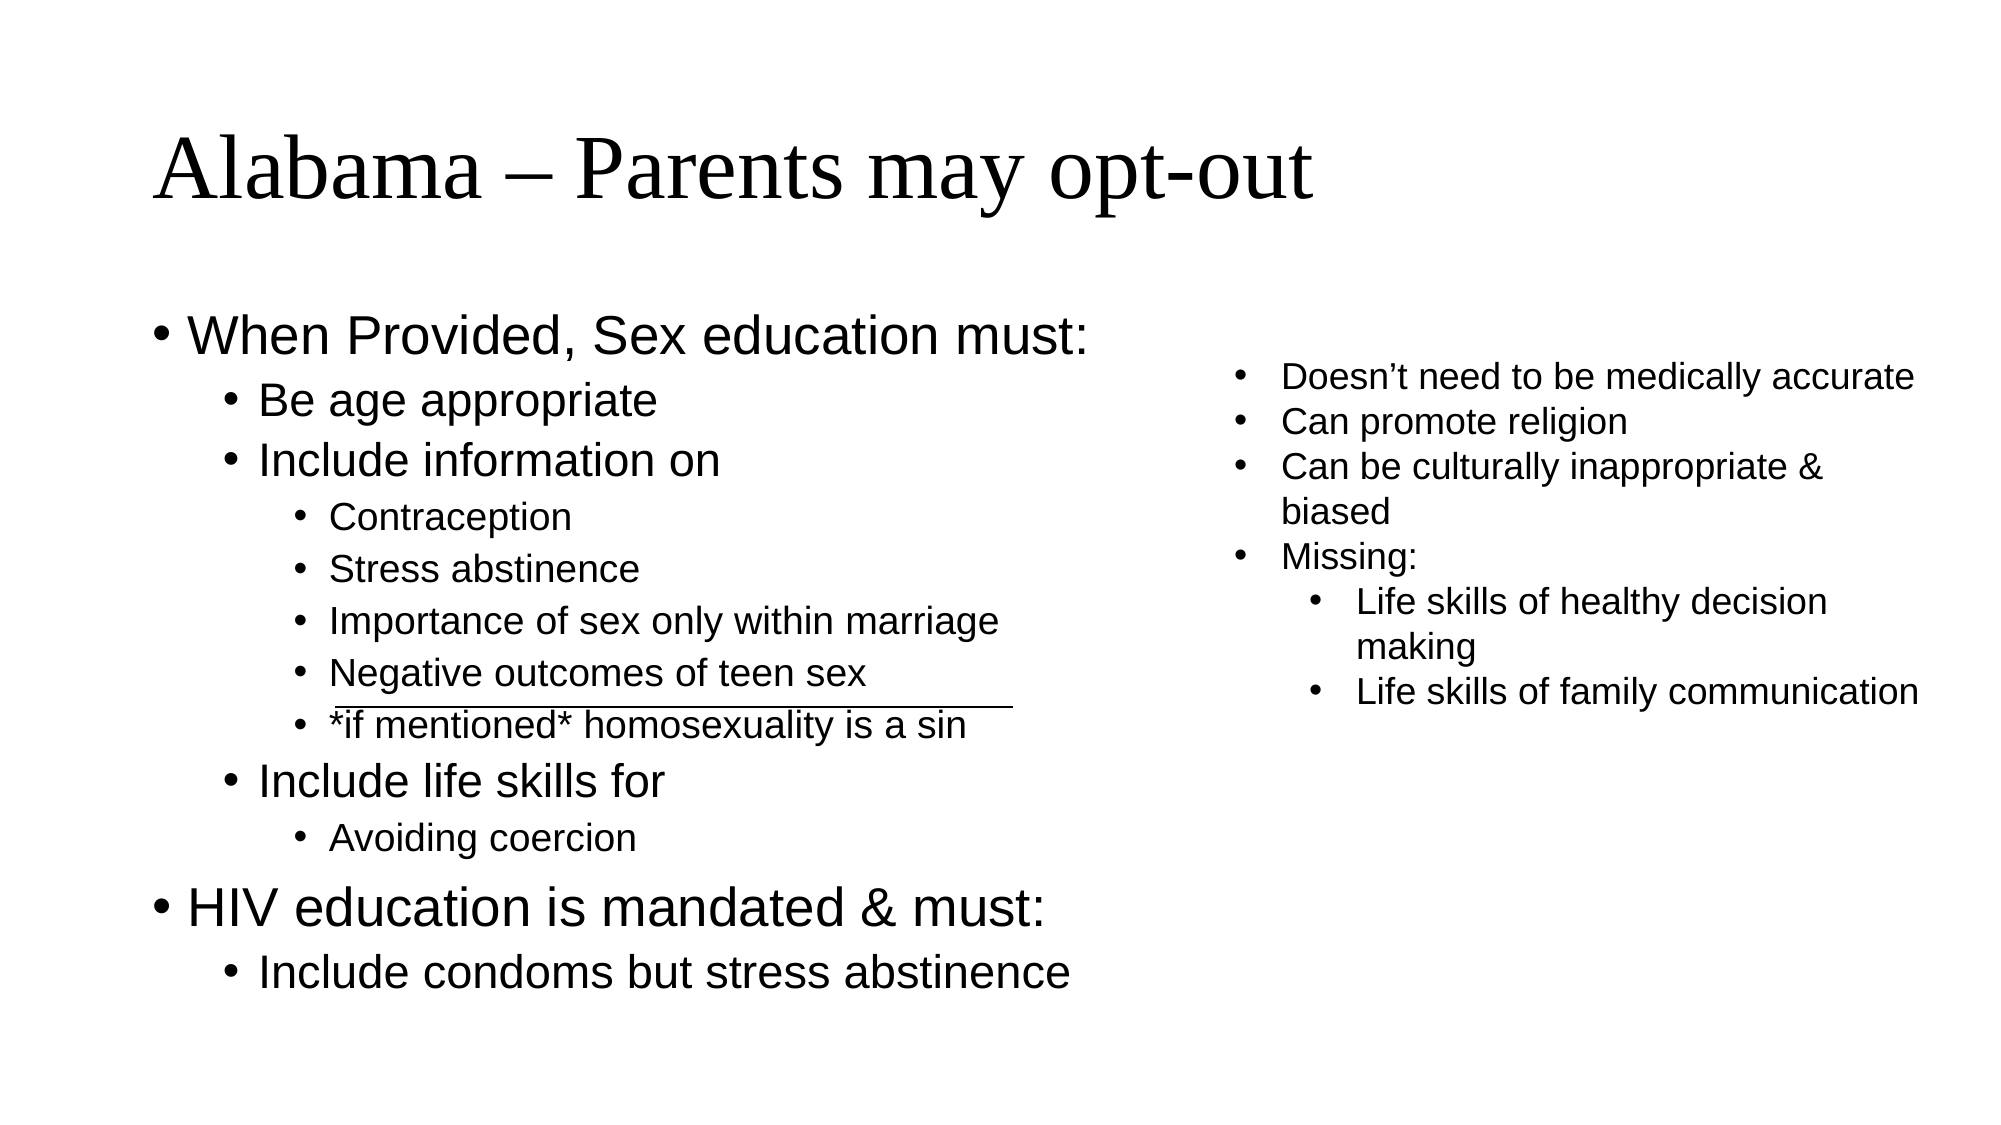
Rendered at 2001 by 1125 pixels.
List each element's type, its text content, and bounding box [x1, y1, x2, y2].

title Alabama – Parents may opt-out [137, 59, 1863, 278]
list When Provided, Sex education must: Be age appropriate Include information on Contraception Stress abstinence Importance of sex only within marriage Negative outcomes of teen sex *if mentioned* homosexuality is a sin Include life skills for Avoiding coercion HIV education is mandated & must: Include condoms but stress abstinence [137, 299, 1863, 1014]
text_box Doesn’t need to be medically accurate Can promote religion Can be culturally inappropriate & biased Missing: Life skills of healthy decision making Life skills of family communication [1219, 344, 1956, 720]
